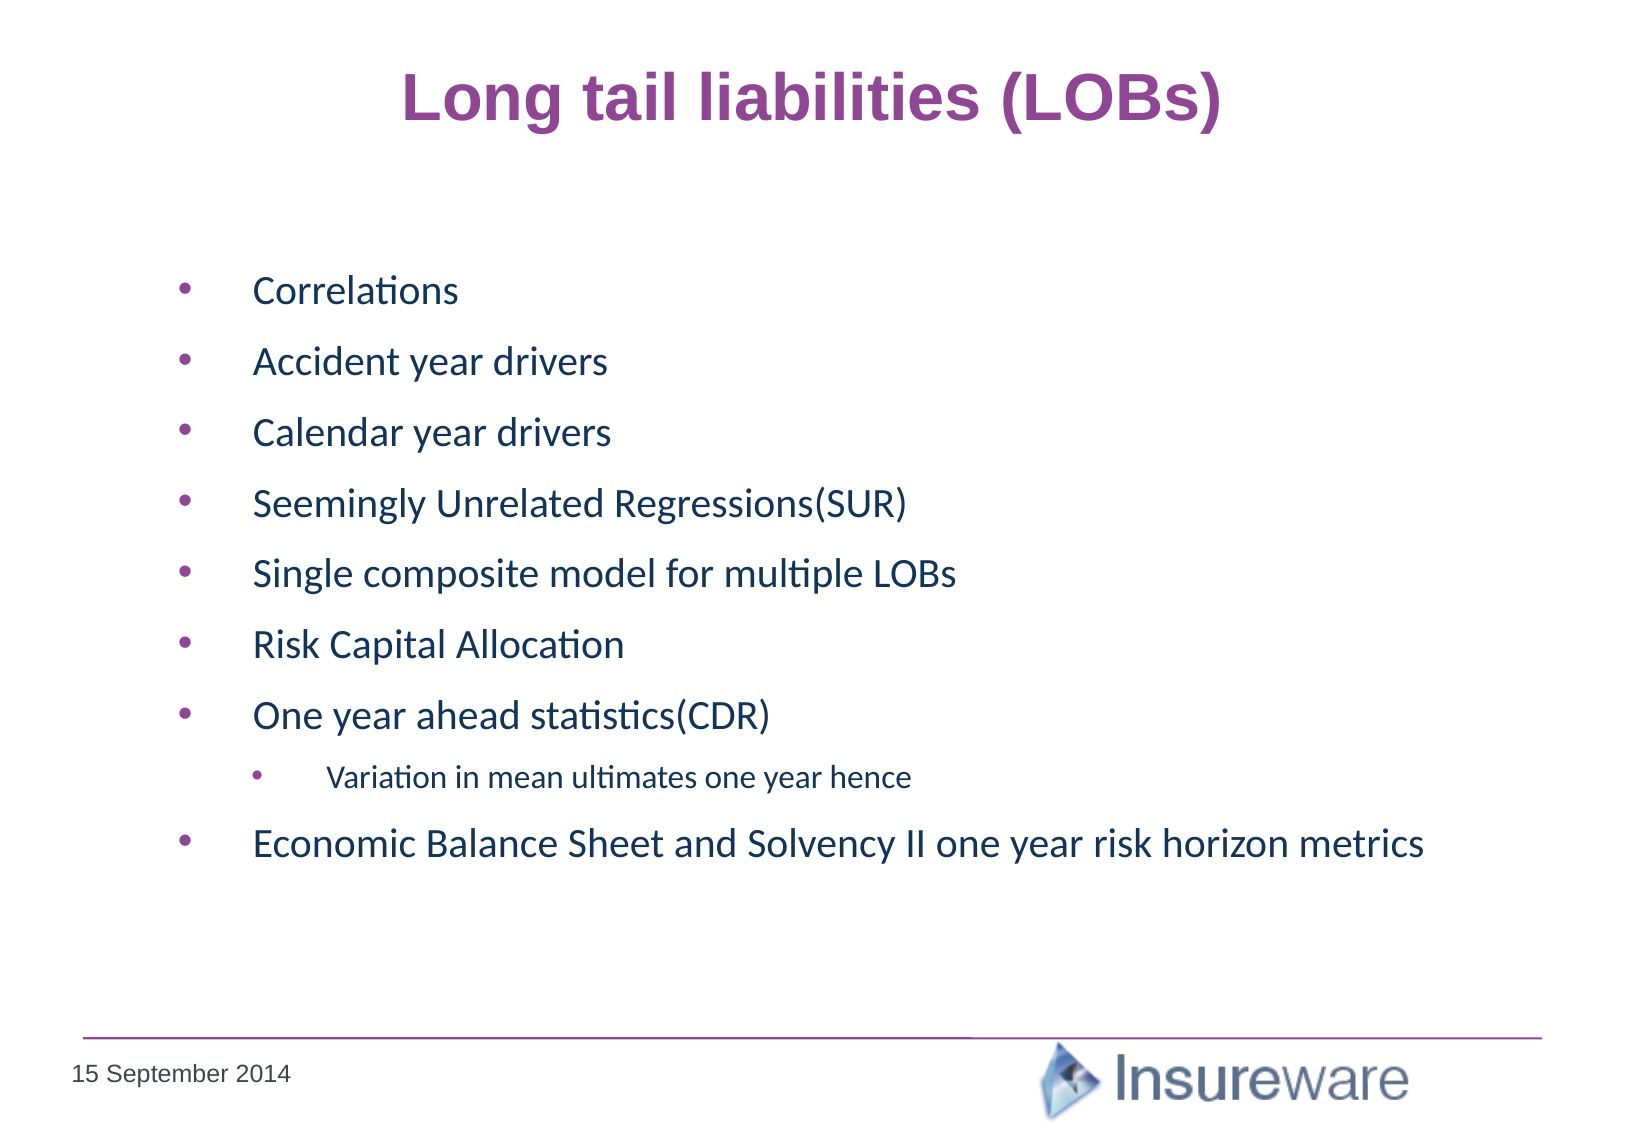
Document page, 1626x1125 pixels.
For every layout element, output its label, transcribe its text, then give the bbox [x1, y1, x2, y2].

picture [1036, 1039, 1416, 1125]
title Long tail liabilities (LOBs) [75, 0, 1550, 188]
subtitle Correlations Accident year drivers Calendar year drivers Seemingly Unrelated Regressions(SUR) Single composite model for multiple LOBs Risk Capital Allocation One year ahead statistics(CDR) Variation in mean ultimates one year hence Economic Balance Sheet and Solvency II one year risk horizon metrics [162, 255, 1484, 728]
